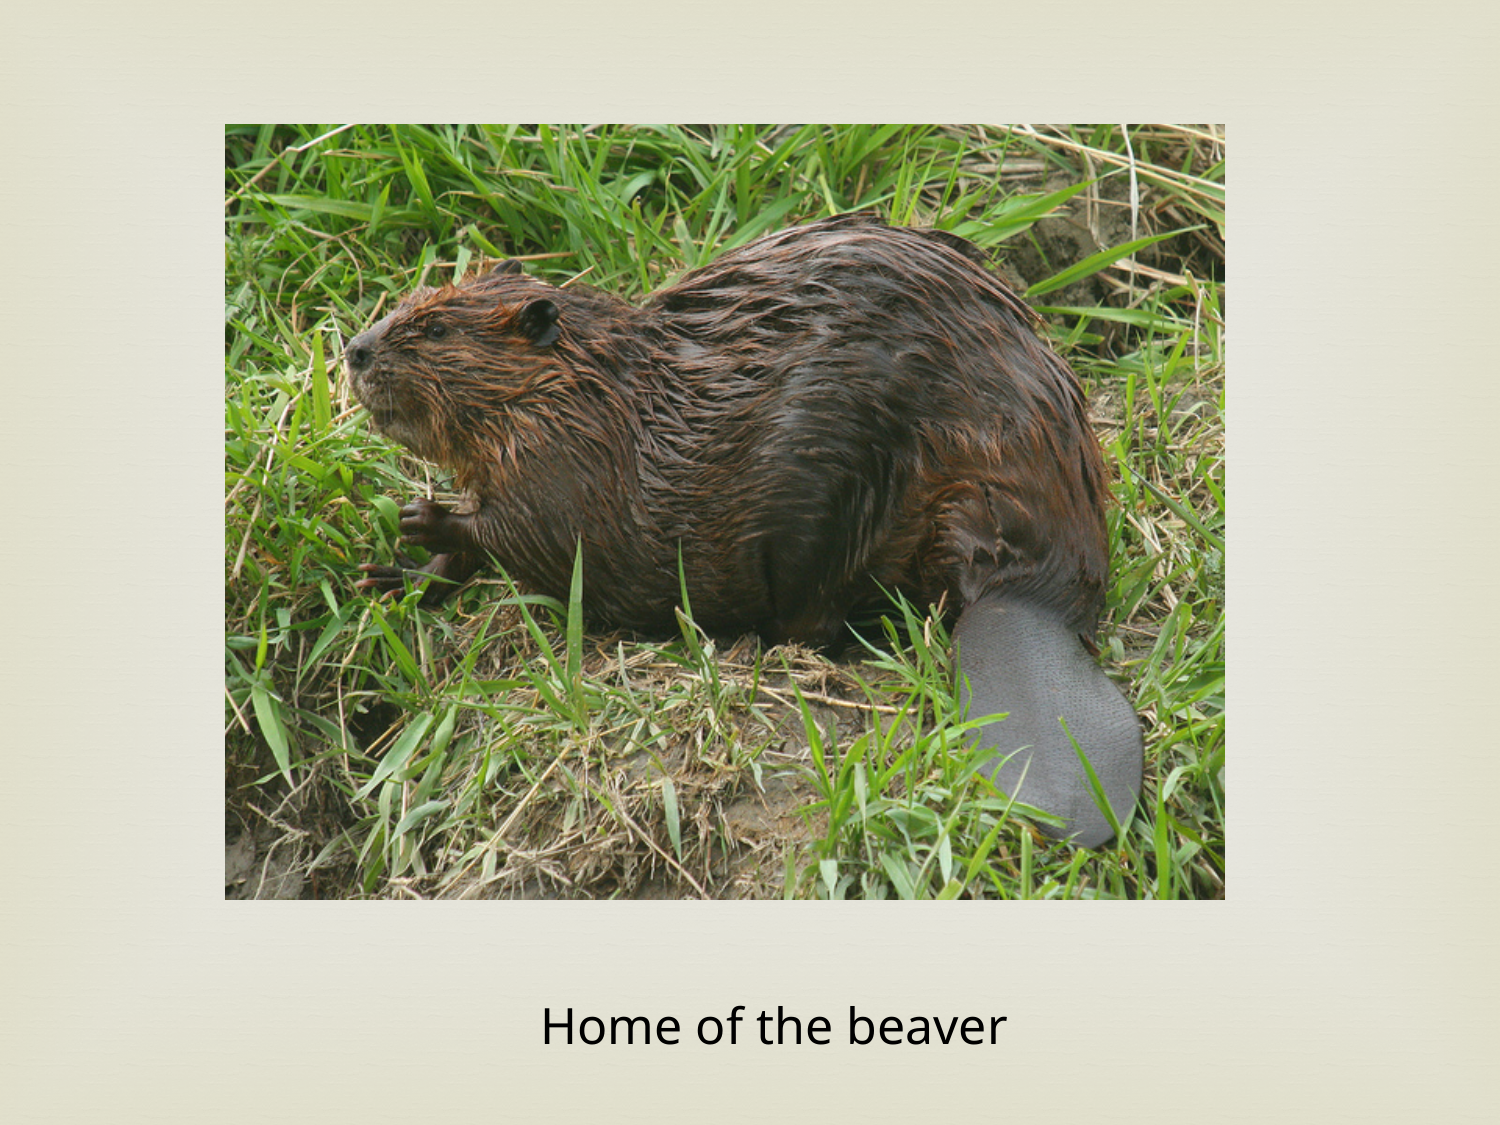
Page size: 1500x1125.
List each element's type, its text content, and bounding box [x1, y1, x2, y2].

text_box Home of the beaver [462, 987, 1087, 1063]
picture [224, 124, 1226, 901]
